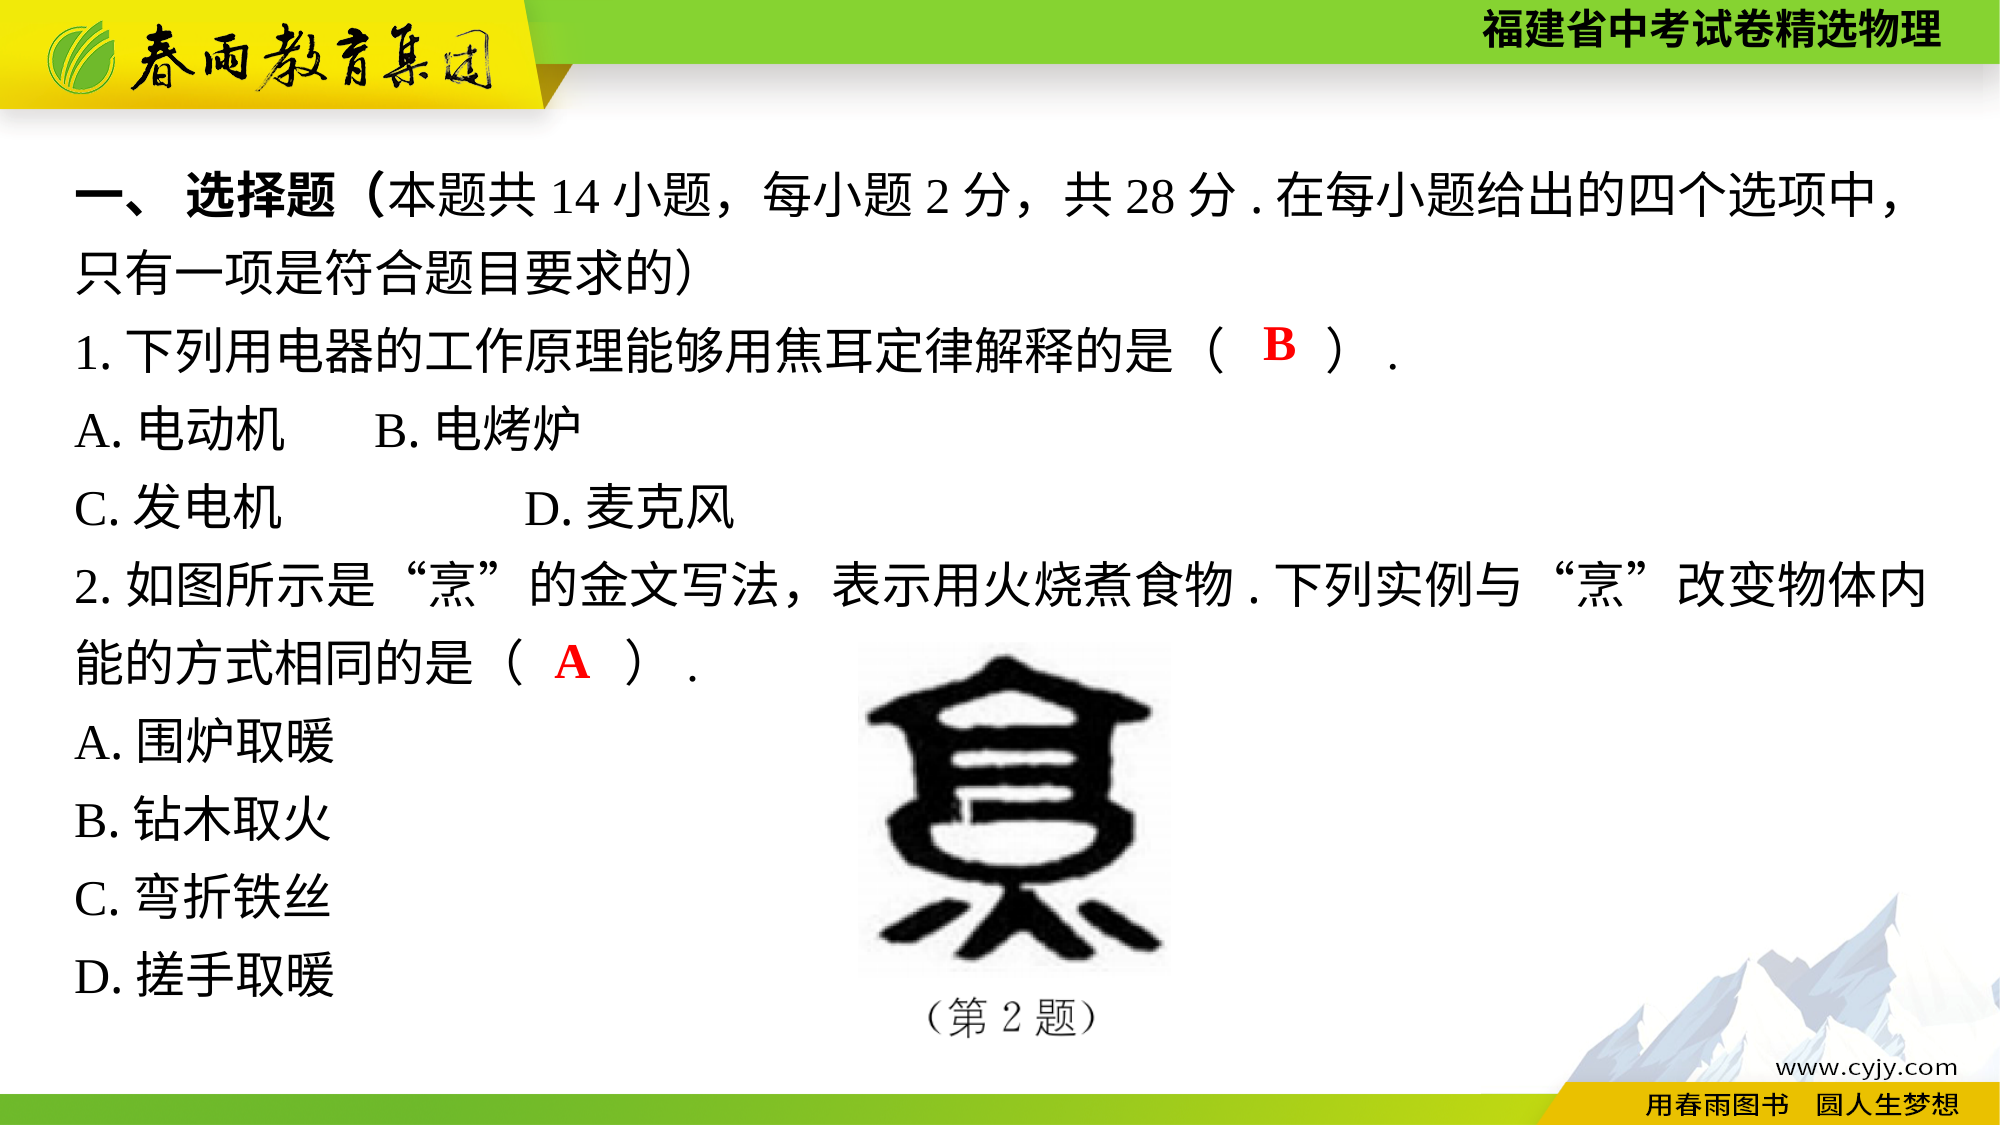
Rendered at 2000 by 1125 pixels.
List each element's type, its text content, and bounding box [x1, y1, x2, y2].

text_box B [1248, 302, 1312, 378]
text_box A [539, 621, 606, 697]
picture [0, 0, 2000, 1125]
list 一、 选择题（本题共14小题，每小题2分，共28分.在每小题给出的四个选项中，只有一项是符合题目要求的） 1.下列用电器的工作原理能够用焦耳定律解释的是（ ）. A.电动机 B.电烤炉 C.发电机 D.麦克风 2.如图所示是“烹”的金文写法，表示用火烧煮食物.下列实例与“烹”改变物体内能的方式相同的是（ ）. A.围炉取暖 B.钻木取火 C.弯折铁丝 D.搓手取暖 [59, 138, 1944, 1012]
